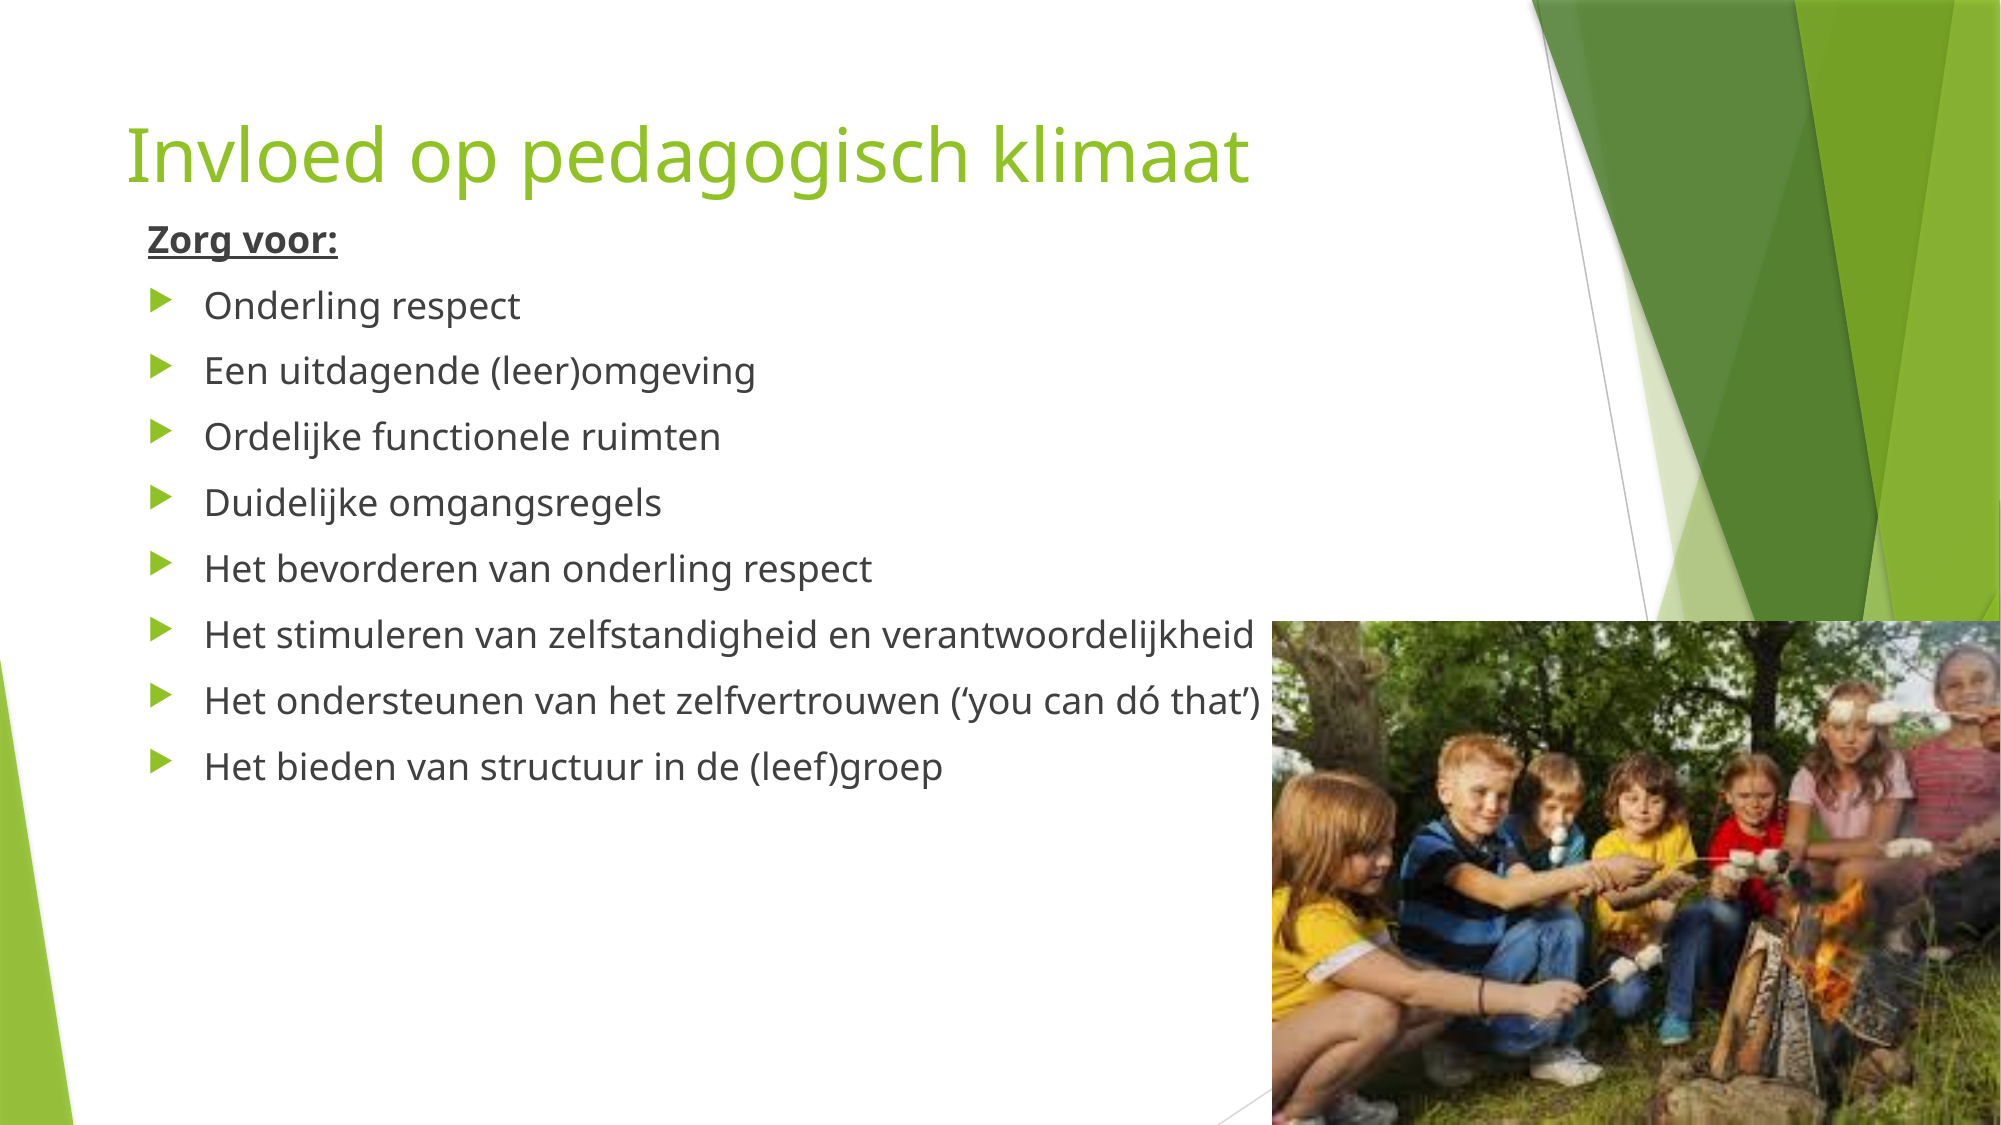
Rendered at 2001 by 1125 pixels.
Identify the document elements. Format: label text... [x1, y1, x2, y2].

list Zorg voor: Onderling respect Een uitdagende (leer)omgeving Ordelijke functionele ruimten Duidelijke omgangsregels Het bevorderen van onderling respect Het stimuleren van zelfstandigheid en verantwoordelijkheid Het ondersteunen van het zelfvertrouwen (‘you can dó that’) Het bieden van structuur in de (leef)groep [132, 208, 1543, 845]
title Invloed op pedagogisch klimaat [111, 99, 1522, 317]
picture [1272, 620, 2000, 1125]
